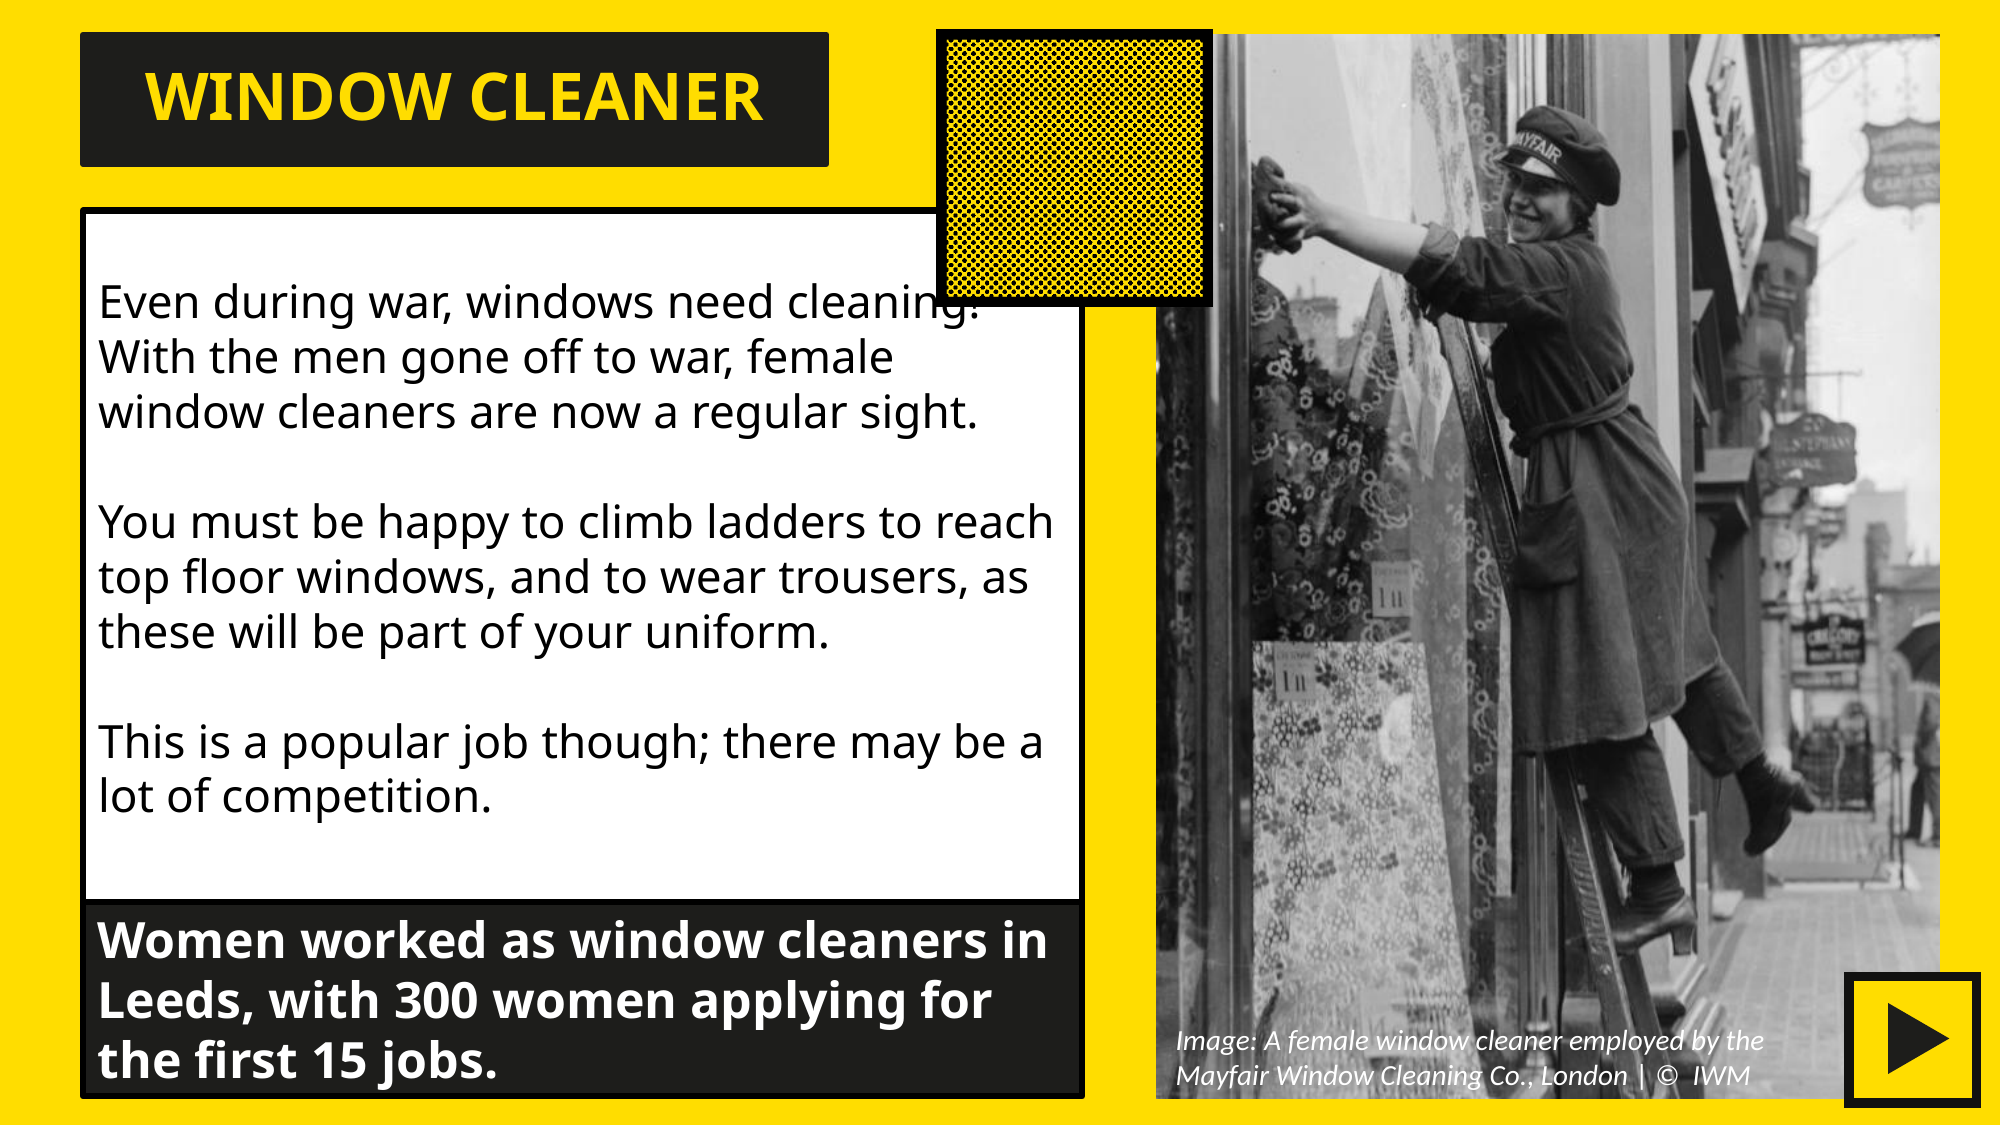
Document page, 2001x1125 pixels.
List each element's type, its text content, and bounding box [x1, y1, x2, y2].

title WINDOW CLEANER [83, 34, 827, 164]
list Even during war, windows need cleaning! With the men gone off to war, female window cleaners are now a regular sight. You must be happy to climb ladders to reach top floor windows, and to wear trousers, as these will be part of your uniform. This is a popular job though; there may be a lot of competition. [83, 210, 1083, 901]
text_box [1940, 970, 1976, 976]
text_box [1849, 976, 1977, 1104]
picture [935, 29, 1940, 1099]
text_box Women worked as window cleaners in Leeds, with 300 women applying for the first 15 jobs. [83, 901, 1083, 1097]
